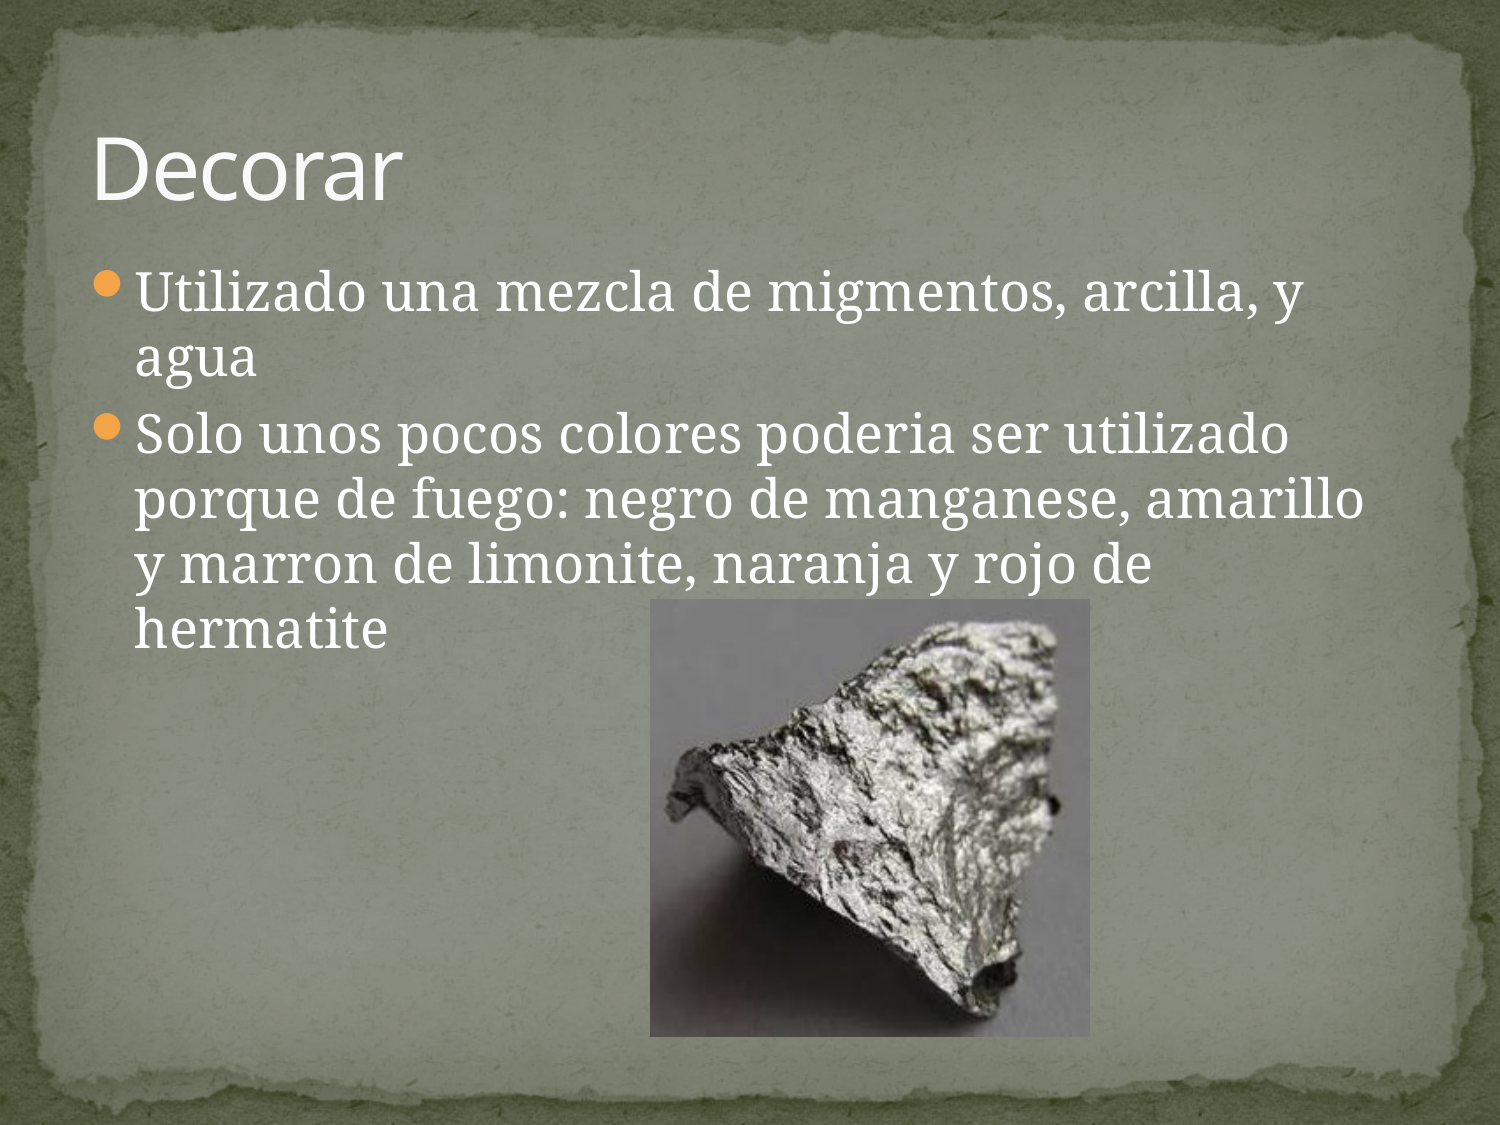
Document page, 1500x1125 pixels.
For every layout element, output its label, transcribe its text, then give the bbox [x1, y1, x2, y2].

picture [650, 599, 1090, 1037]
title Decorar [74, 24, 1425, 225]
list Utilizado una mezcla de migmentos, arcilla, y agua Solo unos pocos colores poderia ser utilizado porque de fuego: negro de manganese, amarillo y marron de limonite, naranja y rojo de hermatite [75, 249, 1425, 1000]
